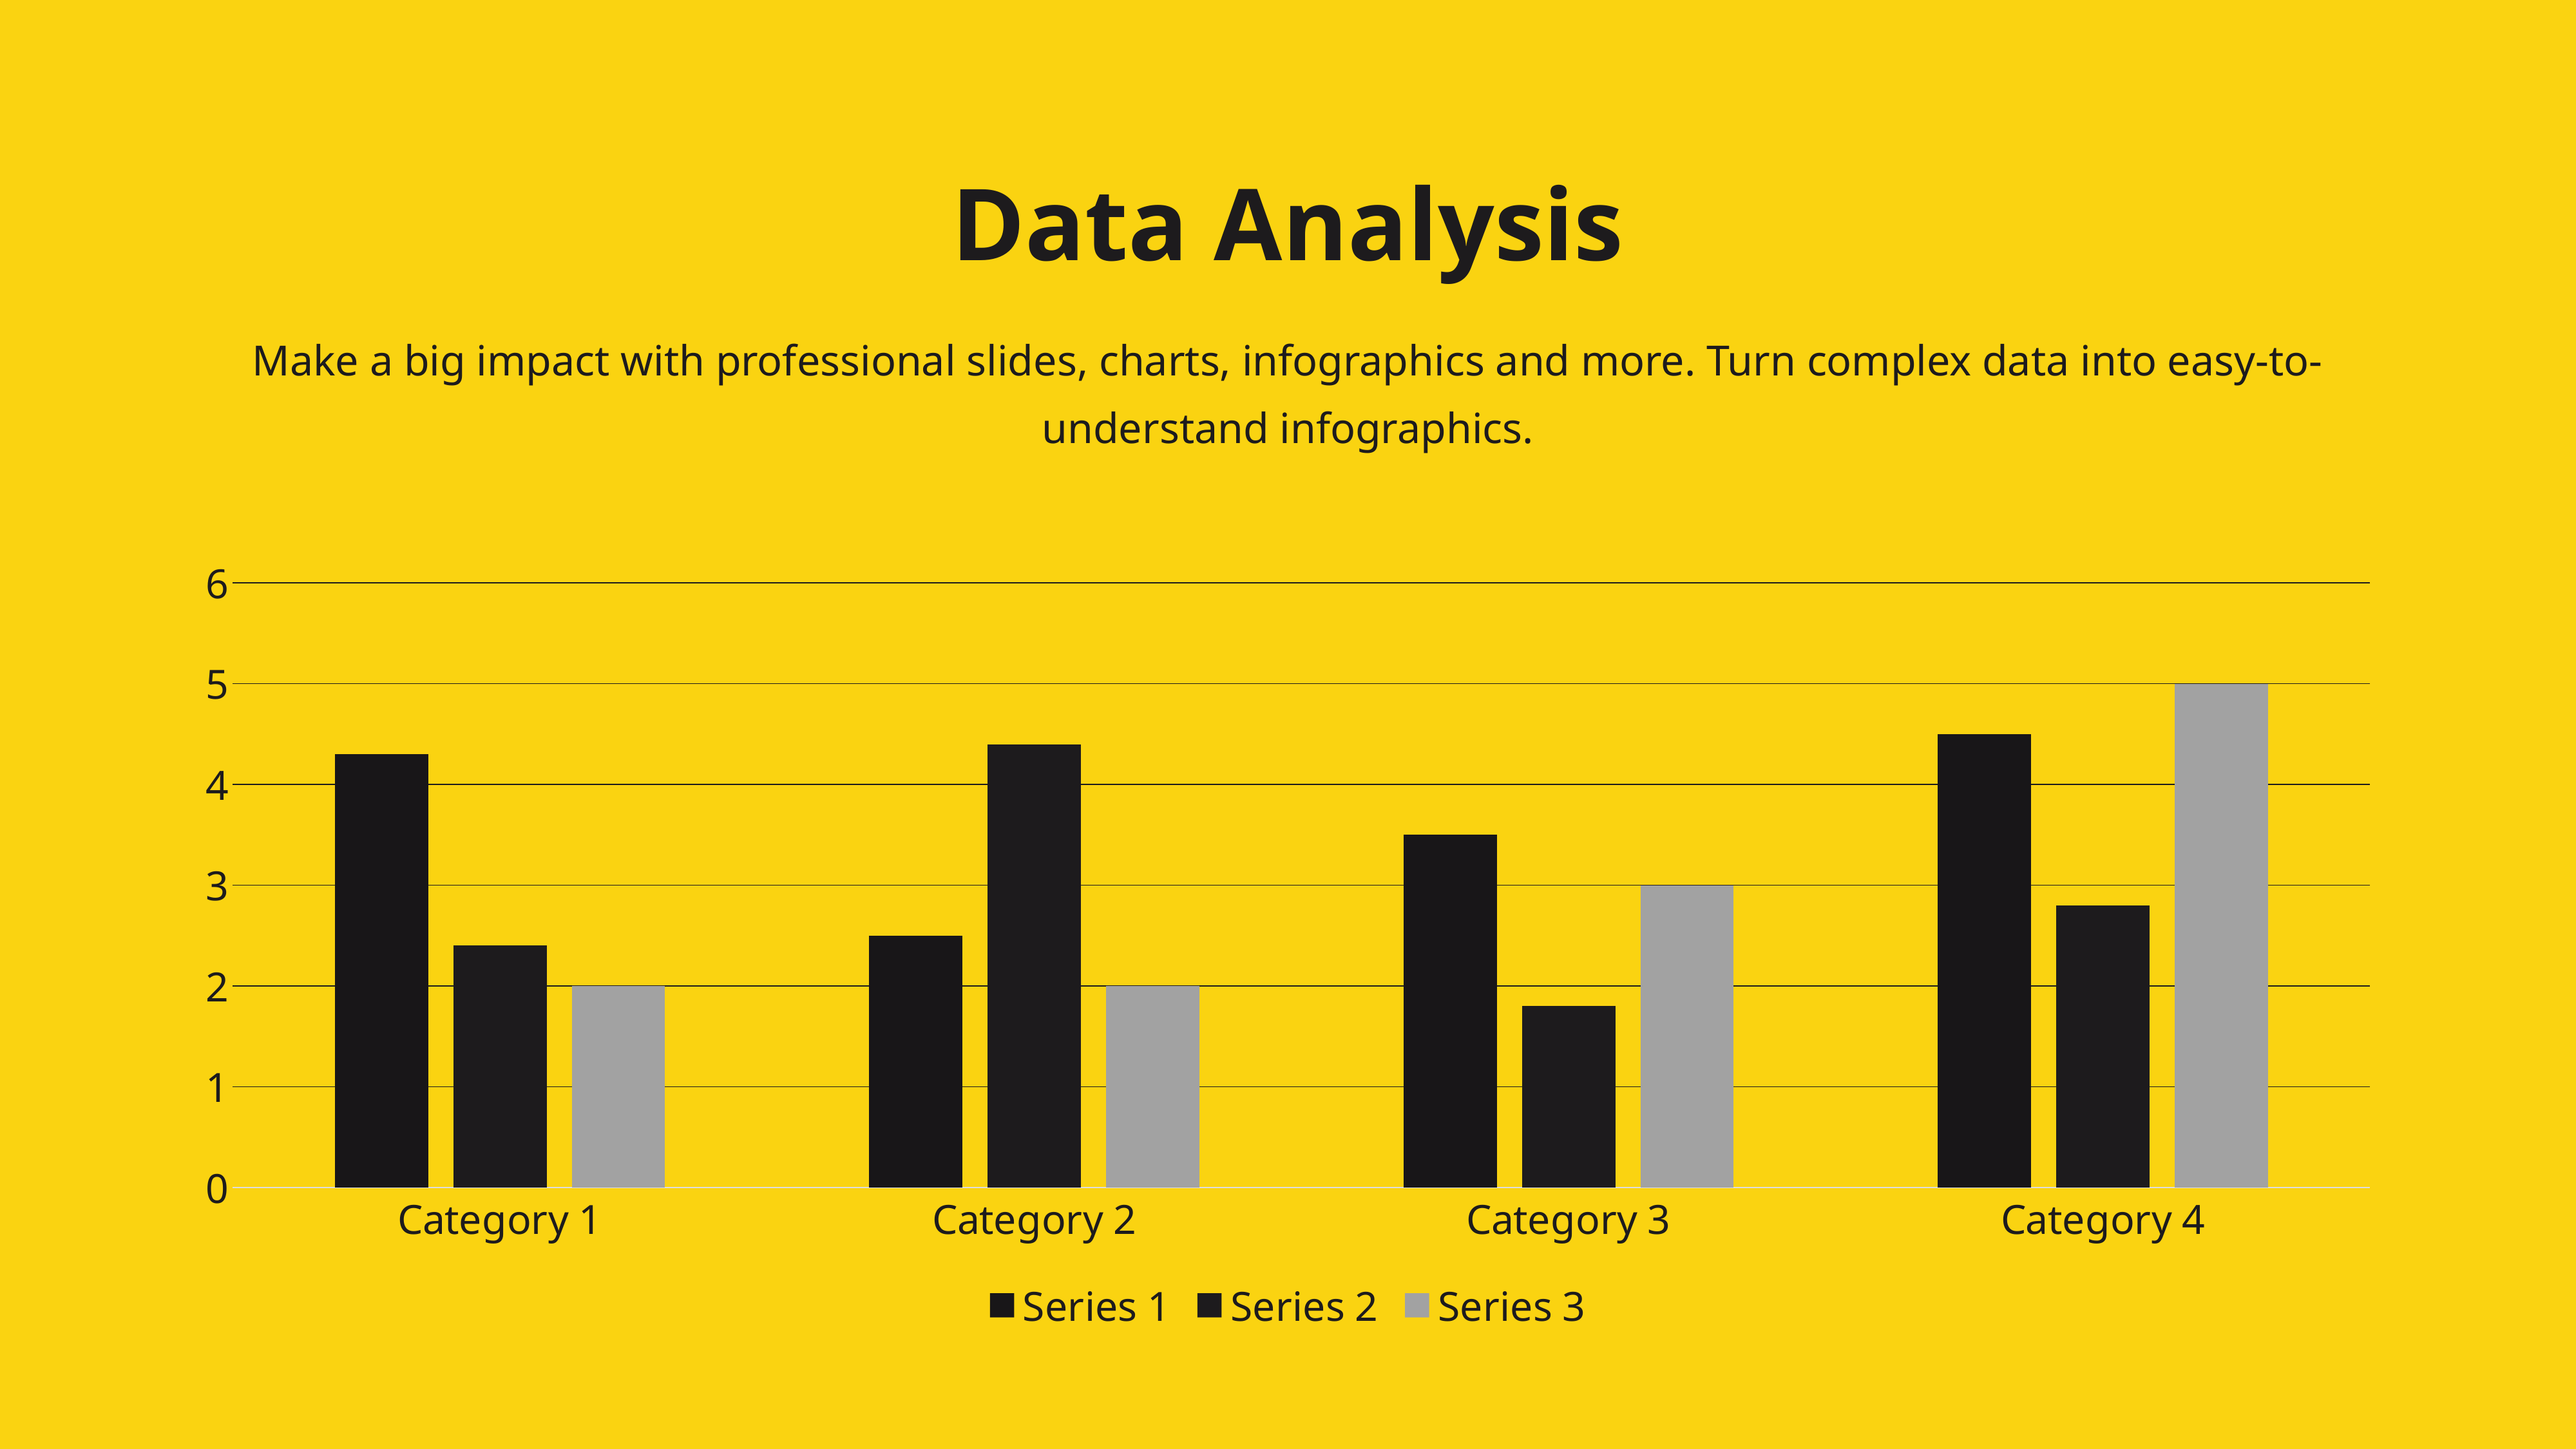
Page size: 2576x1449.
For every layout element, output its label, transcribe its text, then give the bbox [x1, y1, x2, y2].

chart [160, 539, 2416, 1341]
text_box Make a big impact with professional slides, charts, infographics and more. Turn complex data into easy-to-understand infographics. [160, 311, 2416, 457]
text_box Data Analysis [160, 144, 2416, 285]
